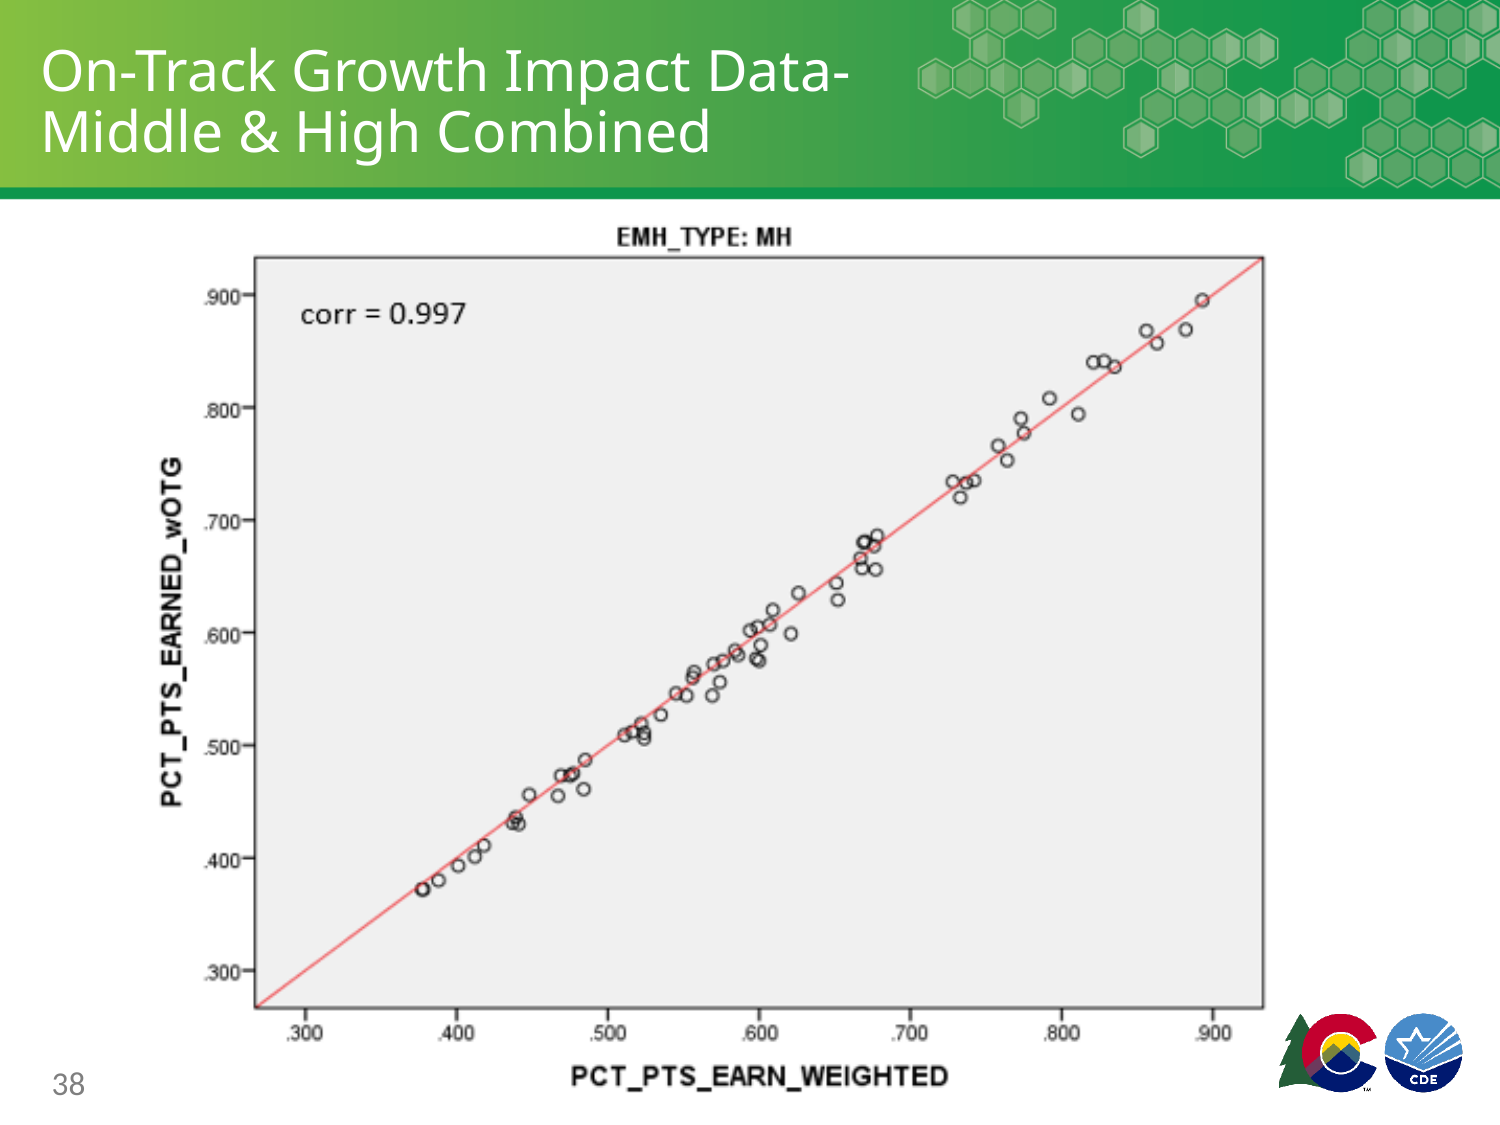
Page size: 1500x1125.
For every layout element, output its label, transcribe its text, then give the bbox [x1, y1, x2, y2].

title On-Track Growth Impact Data- Middle & High Combined [40, 41, 1038, 166]
picture [0, 0, 1500, 200]
picture [137, 203, 1463, 1110]
slide_number 38 [36, 1054, 135, 1115]
